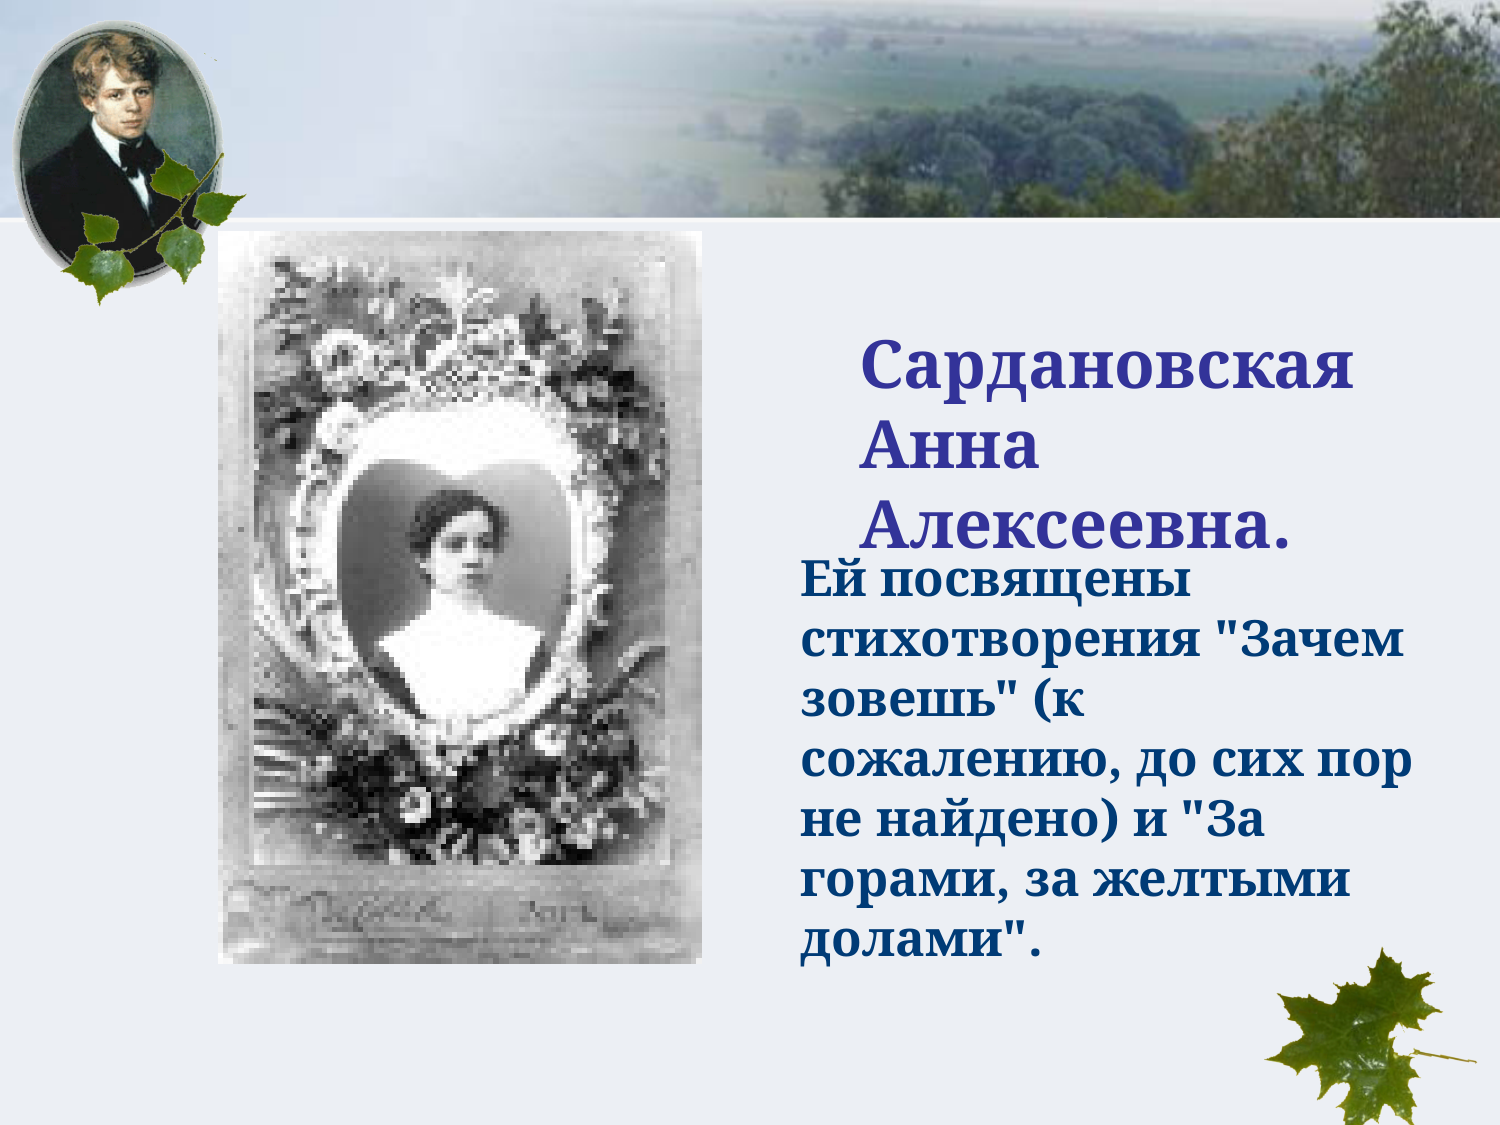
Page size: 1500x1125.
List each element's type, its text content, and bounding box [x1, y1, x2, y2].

picture [0, 0, 1500, 1125]
text_box Ей посвящены стихотворения "Зачем зовешь" (к сожалению, до сих пор не найдено) и "За горами, за желтыми долами". [785, 538, 1435, 974]
text_box Сардановская Анна Алексеевна. [844, 314, 1424, 538]
